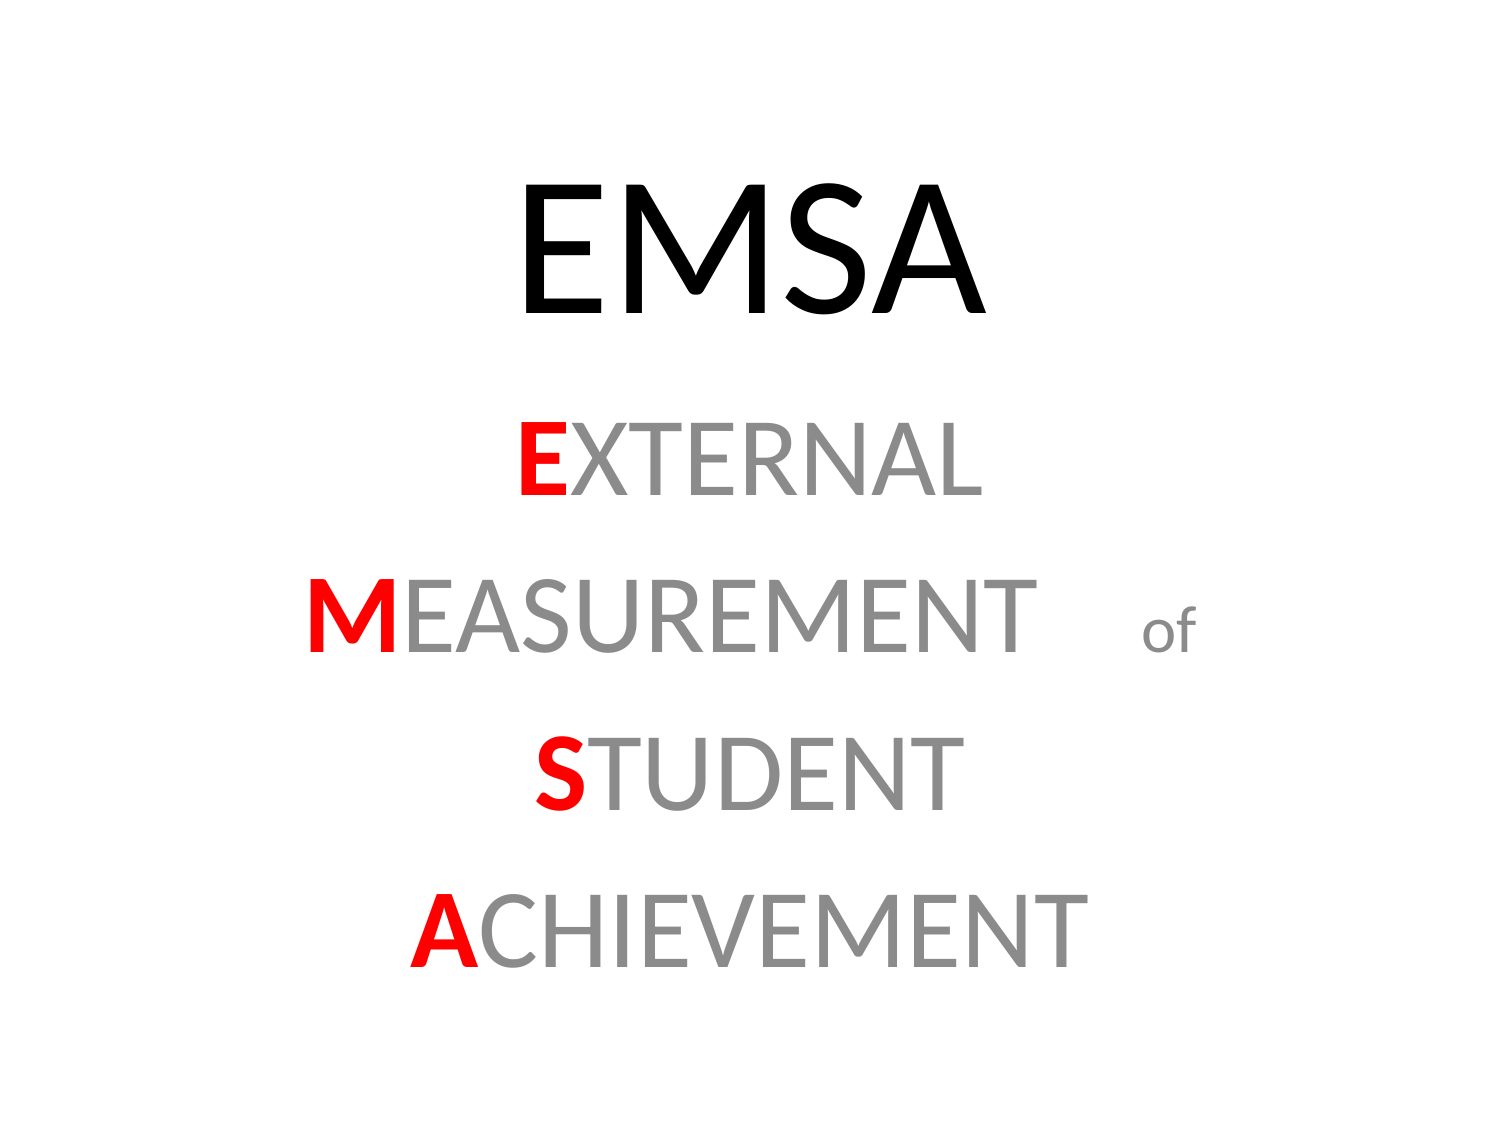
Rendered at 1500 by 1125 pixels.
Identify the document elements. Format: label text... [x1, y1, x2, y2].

title EMSA [112, 112, 1388, 354]
subtitle EXTERNAL MEASUREMENT of STUDENT ACHIEVEMENT [225, 375, 1275, 1025]
